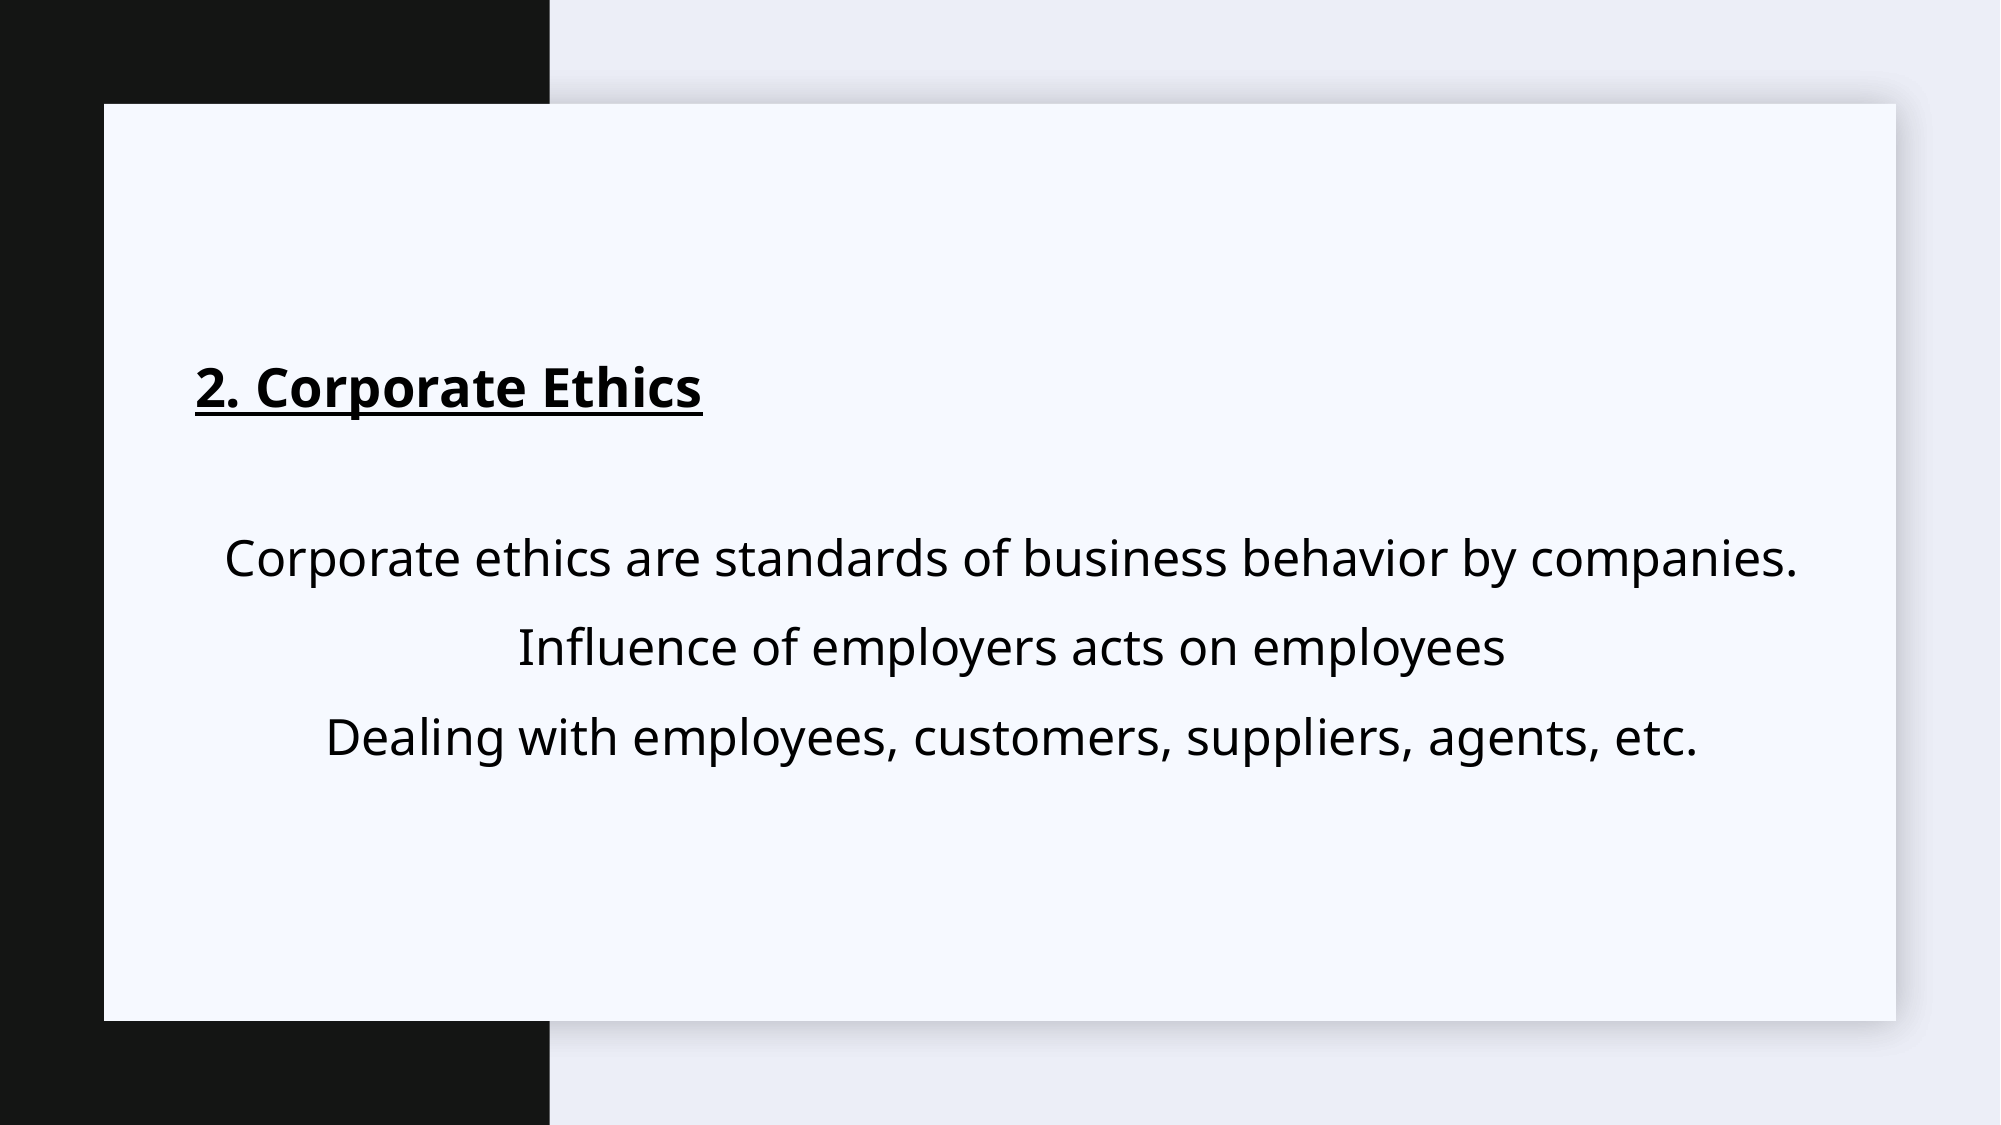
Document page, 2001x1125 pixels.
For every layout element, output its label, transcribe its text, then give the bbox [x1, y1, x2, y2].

list 2. Corporate Ethics Corporate ethics are standards of business behavior by companies. Influence of employers acts on employees Dealing with employees, customers, suppliers, agents, etc. [180, 345, 1830, 963]
